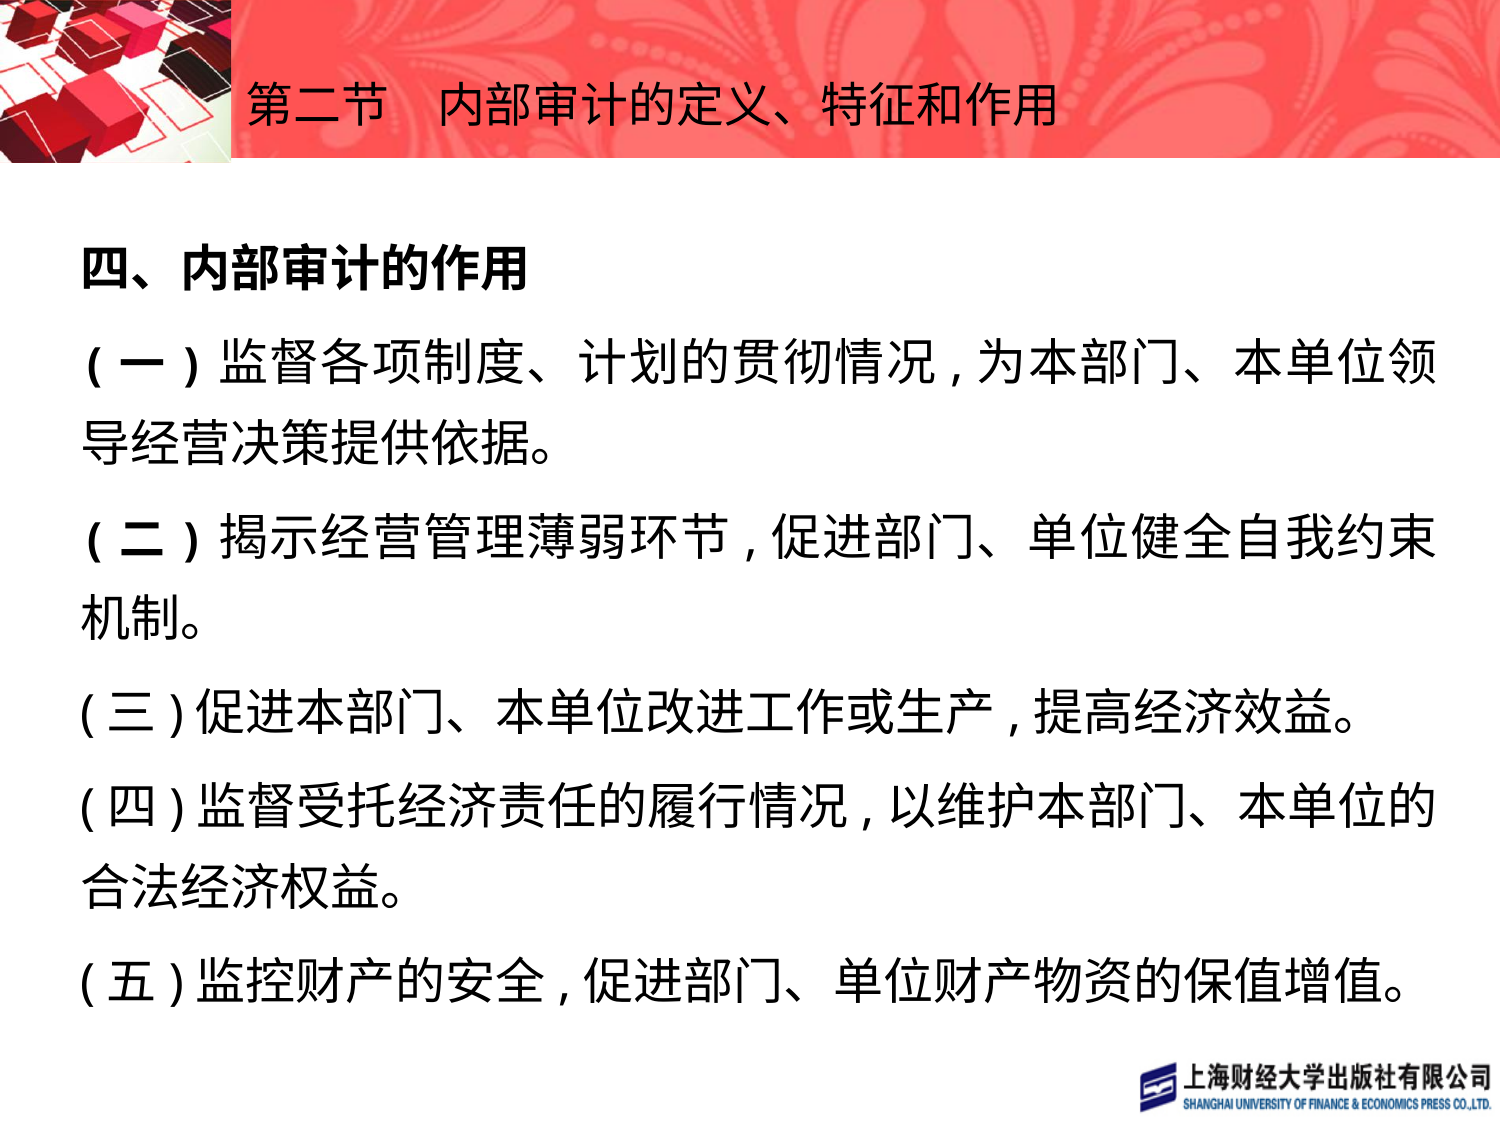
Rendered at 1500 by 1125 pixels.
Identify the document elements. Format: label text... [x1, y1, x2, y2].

title 第二节 内部审计的定义、特征和作用 [230, 45, 1461, 161]
picture [1139, 1058, 1495, 1118]
list 四、内部审计的作用 (一)监督各项制度、计划的贯彻情况,为本部门、本单位领导经营决策提供依据。 (二)揭示经营管理薄弱环节,促进部门、单位健全自我约束机制。 (三)促进本部门、本单位改进工作或生产,提高经济效益。 (四)监督受托经济责任的履行情况,以维护本部门、本单位的合法经济权益。 (五)监控财产的安全,促进部门、单位财产物资的保值增值。 [64, 208, 1454, 1047]
